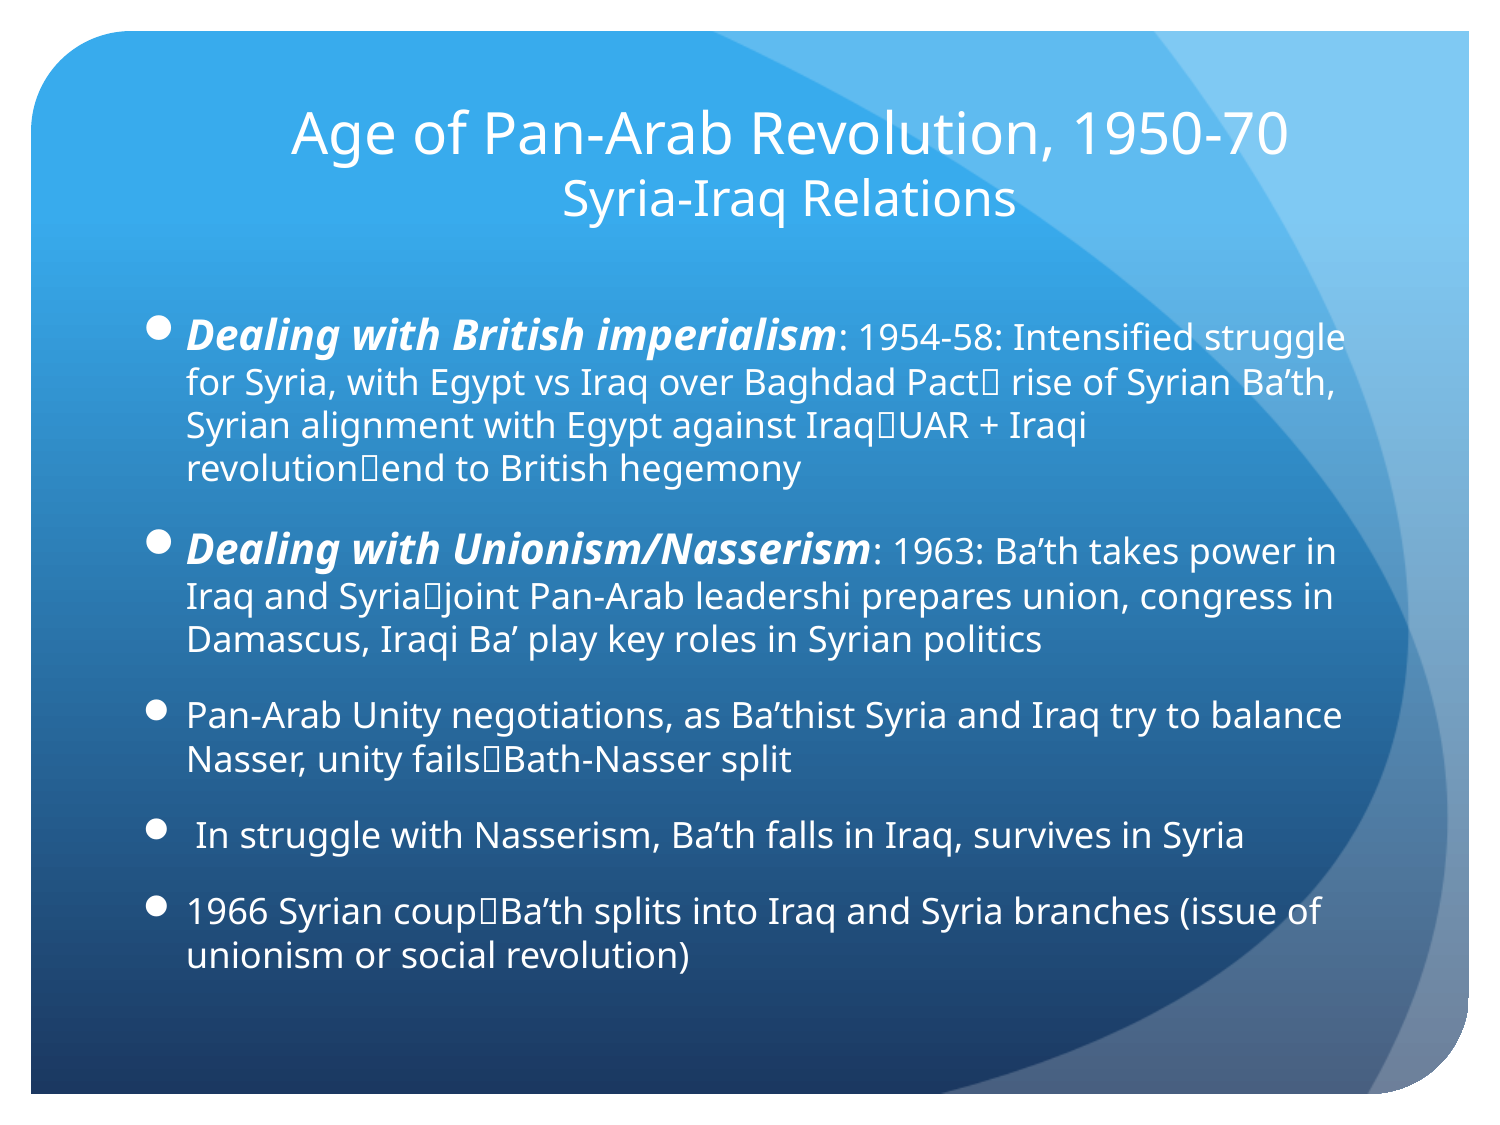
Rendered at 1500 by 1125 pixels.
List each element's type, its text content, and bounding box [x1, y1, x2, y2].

picture [24, 30, 1473, 1094]
title Age of Pan-Arab Revolution, 1950-70 Syria-Iraq Relations [127, 62, 1453, 234]
list Dealing with British imperialism: 1954-58: Intensified struggle for Syria, with Egypt vs Iraq over Baghdad Pact rise of Syrian Ba’th, Syrian alignment with Egypt against IraqUAR + Iraqi revolutionend to British hegemony Dealing with Unionism/Nasserism: 1963: Ba’th takes power in Iraq and Syriajoint Pan-Arab leadershi prepares union, congress in Damascus, Iraqi Ba’ play key roles in Syrian politics Pan-Arab Unity negotiations, as Ba’thist Syria and Iraq try to balance Nasser, unity failsBath-Nasser split In struggle with Nasserism, Ba’th falls in Iraq, survives in Syria 1966 Syrian coupBa’th splits into Iraq and Syria branches (issue of unionism or social revolution) [127, 299, 1372, 991]
